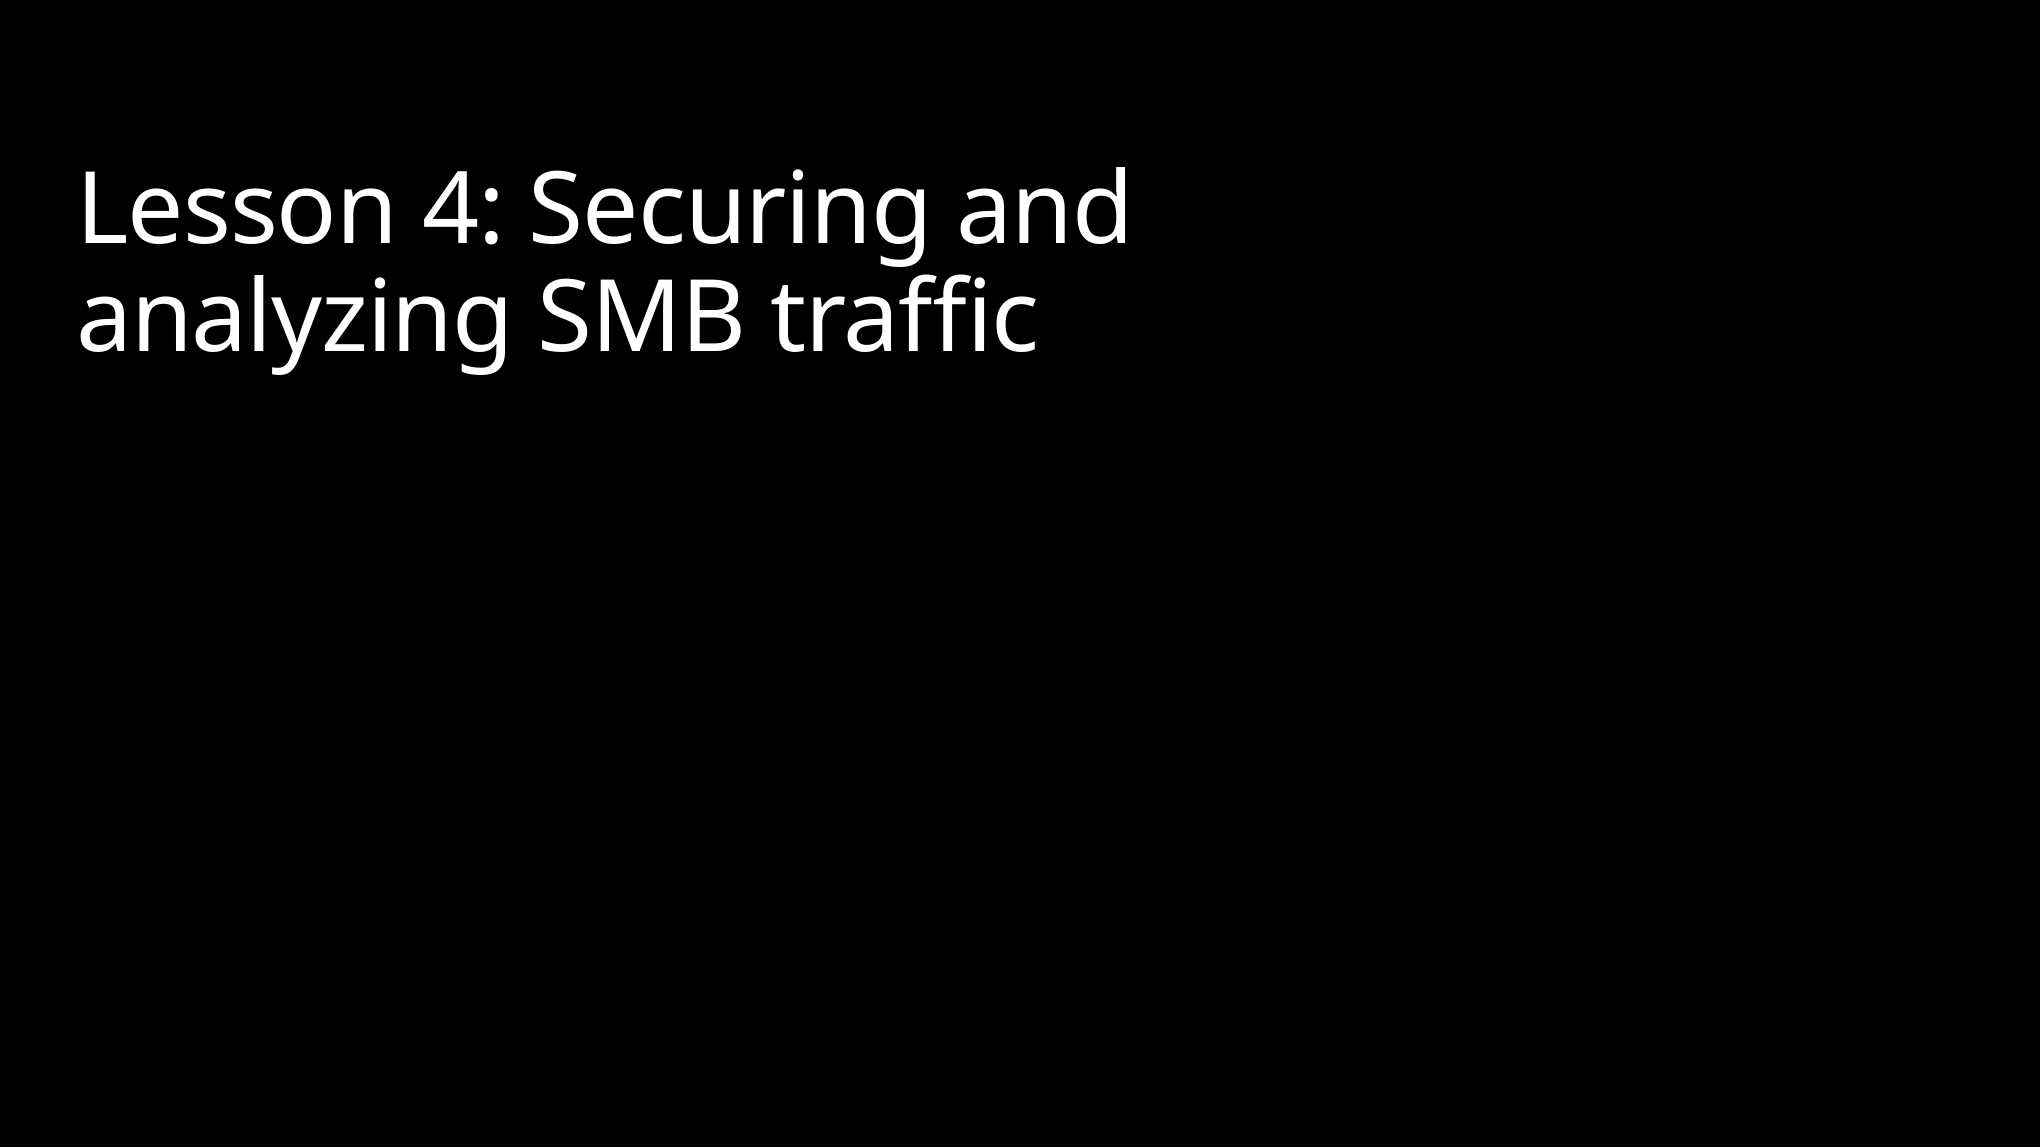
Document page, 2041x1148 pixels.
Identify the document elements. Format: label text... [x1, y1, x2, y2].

title Lesson 4: Securing and analyzing SMB traffic [76, 157, 1324, 753]
